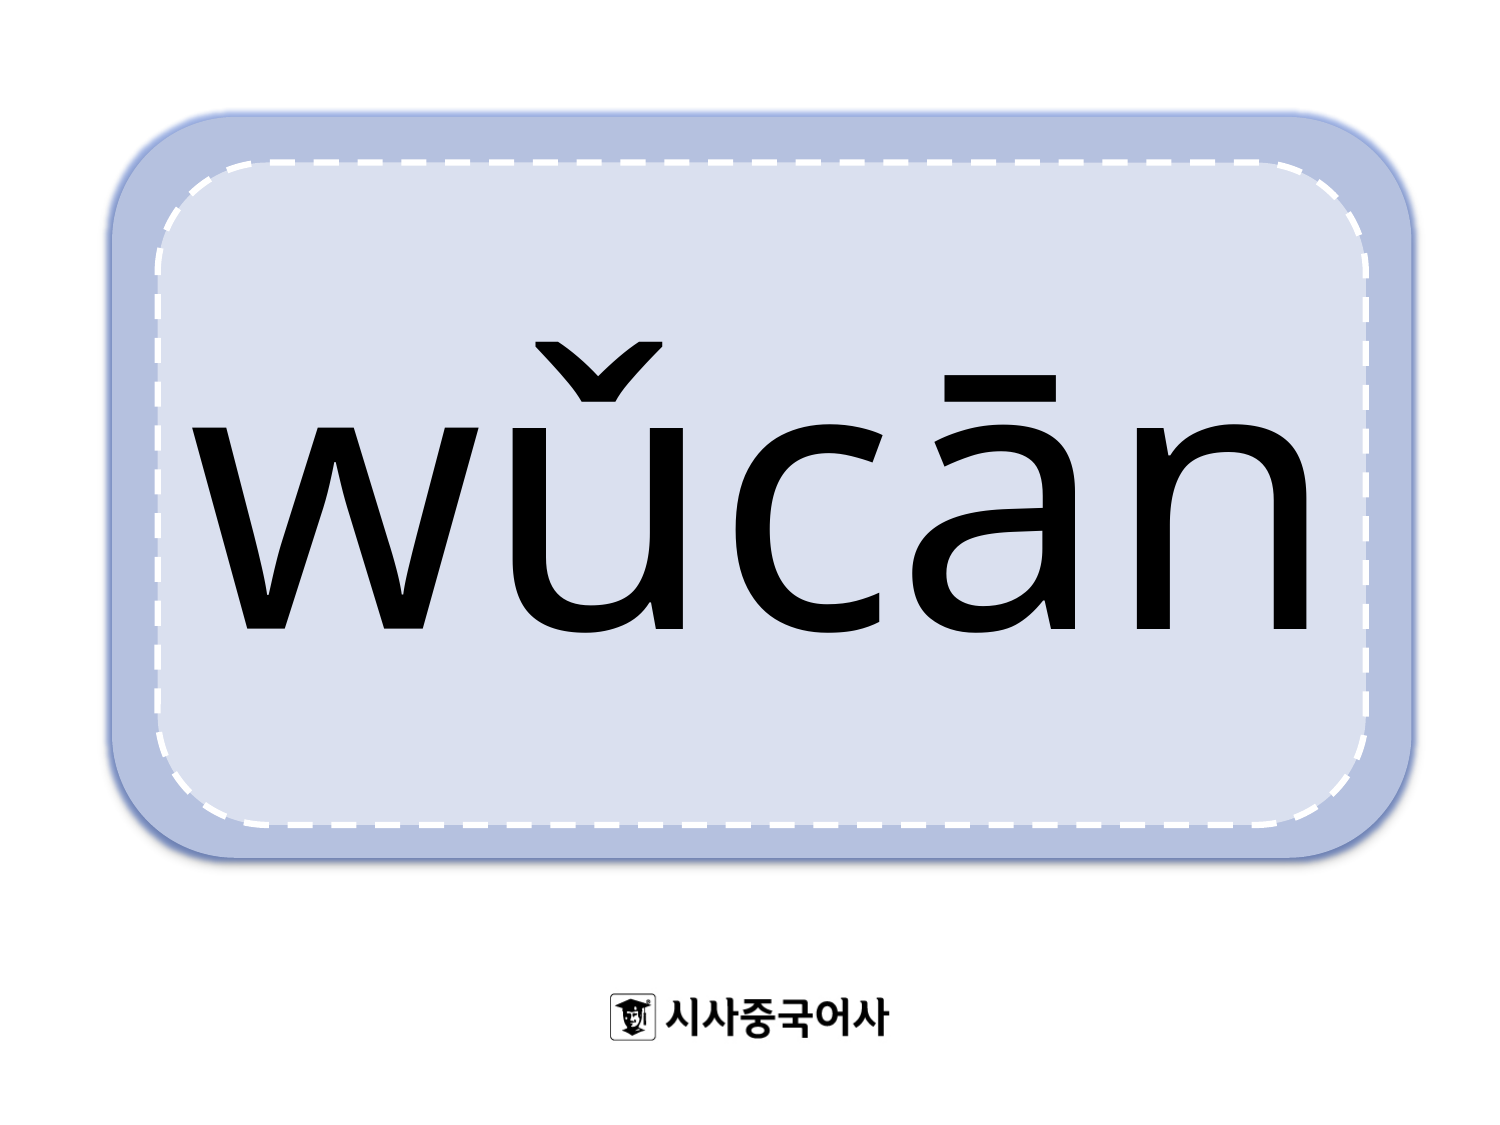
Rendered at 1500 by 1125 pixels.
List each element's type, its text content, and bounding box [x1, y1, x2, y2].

text_box wǔcān [159, 148, 1368, 811]
picture [602, 987, 898, 1047]
